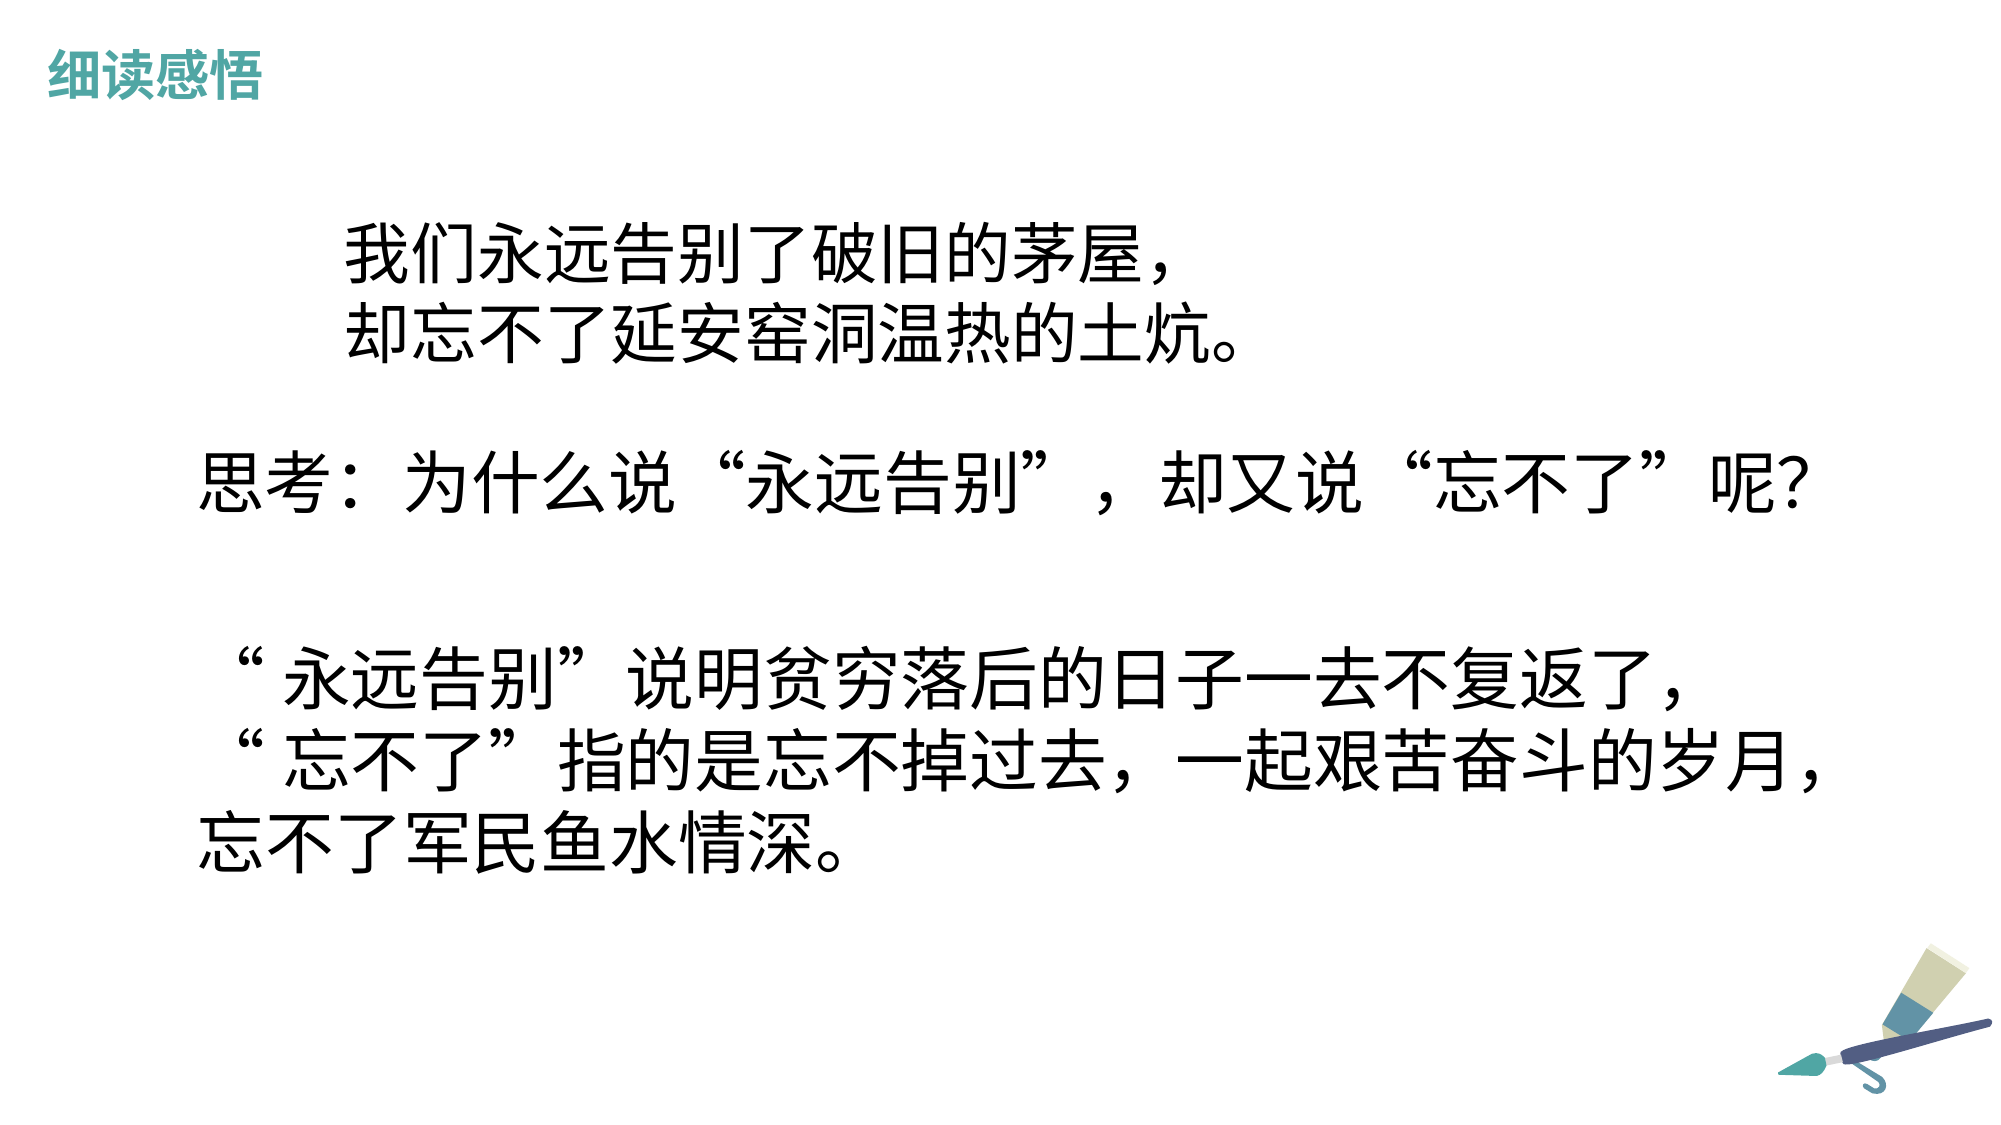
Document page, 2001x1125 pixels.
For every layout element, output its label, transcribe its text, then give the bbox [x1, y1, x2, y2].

text_box 我们永远告别了破旧的茅屋， 却忘不了延安窑洞温热的土炕。 [329, 204, 1301, 380]
text_box 细读感悟 [32, 33, 347, 114]
text_box “永远告别”说明贫穷落后的日子一去不复返了， “忘不了”指的是忘不掉过去，一起艰苦奋斗的岁月，忘不了军民鱼水情深。 [185, 629, 1815, 889]
text_box 思考：为什么说“永远告别”，却又说“忘不了”呢？ [137, 434, 1863, 528]
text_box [1811, 945, 1974, 1125]
